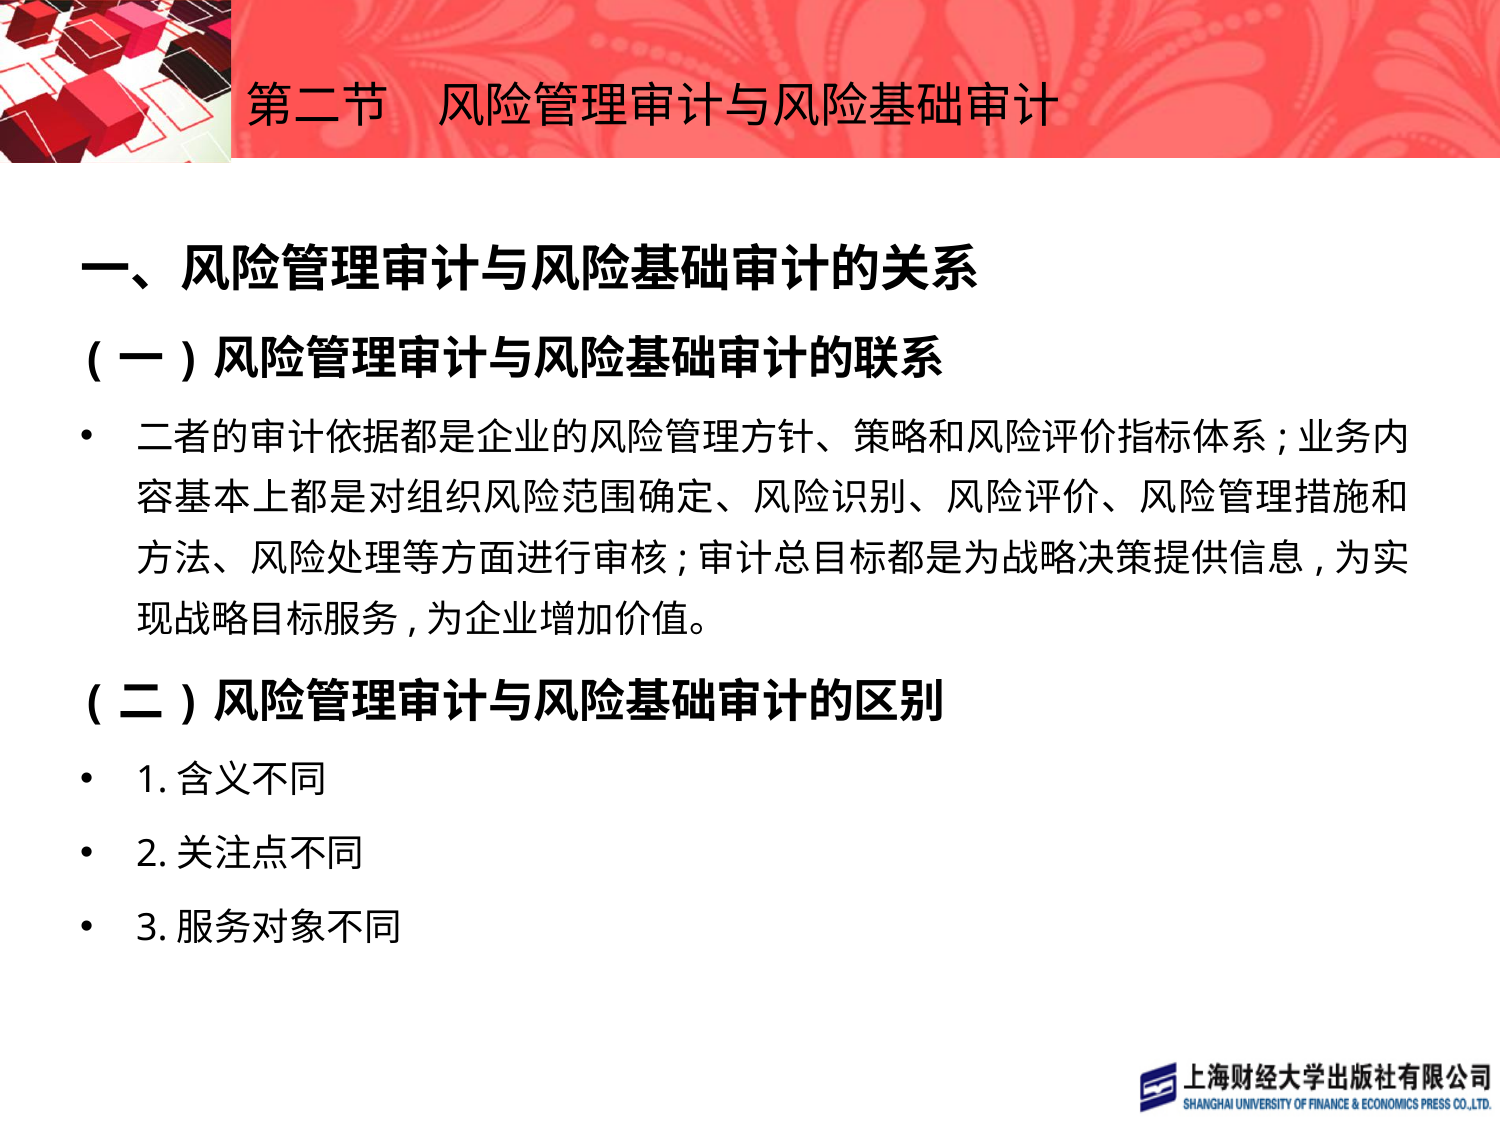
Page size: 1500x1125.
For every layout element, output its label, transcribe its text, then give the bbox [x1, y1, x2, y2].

title 第二节 风险管理审计与风险基础审计 [230, 45, 1461, 161]
picture [1139, 1058, 1495, 1118]
list 一、风险管理审计与风险基础审计的关系 (一)风险管理审计与风险基础审计的联系 二者的审计依据都是企业的风险管理方针、策略和风险评价指标体系;业务内容基本上都是对组织风险范围确定、风险识别、风险评价、风险管理措施和方法、风险处理等方面进行审核;审计总目标都是为战略决策提供信息,为实现战略目标服务,为企业增加价值。 (二)风险管理审计与风险基础审计的区别 1.含义不同 2.关注点不同 3.服务对象不同 [64, 208, 1425, 1047]
